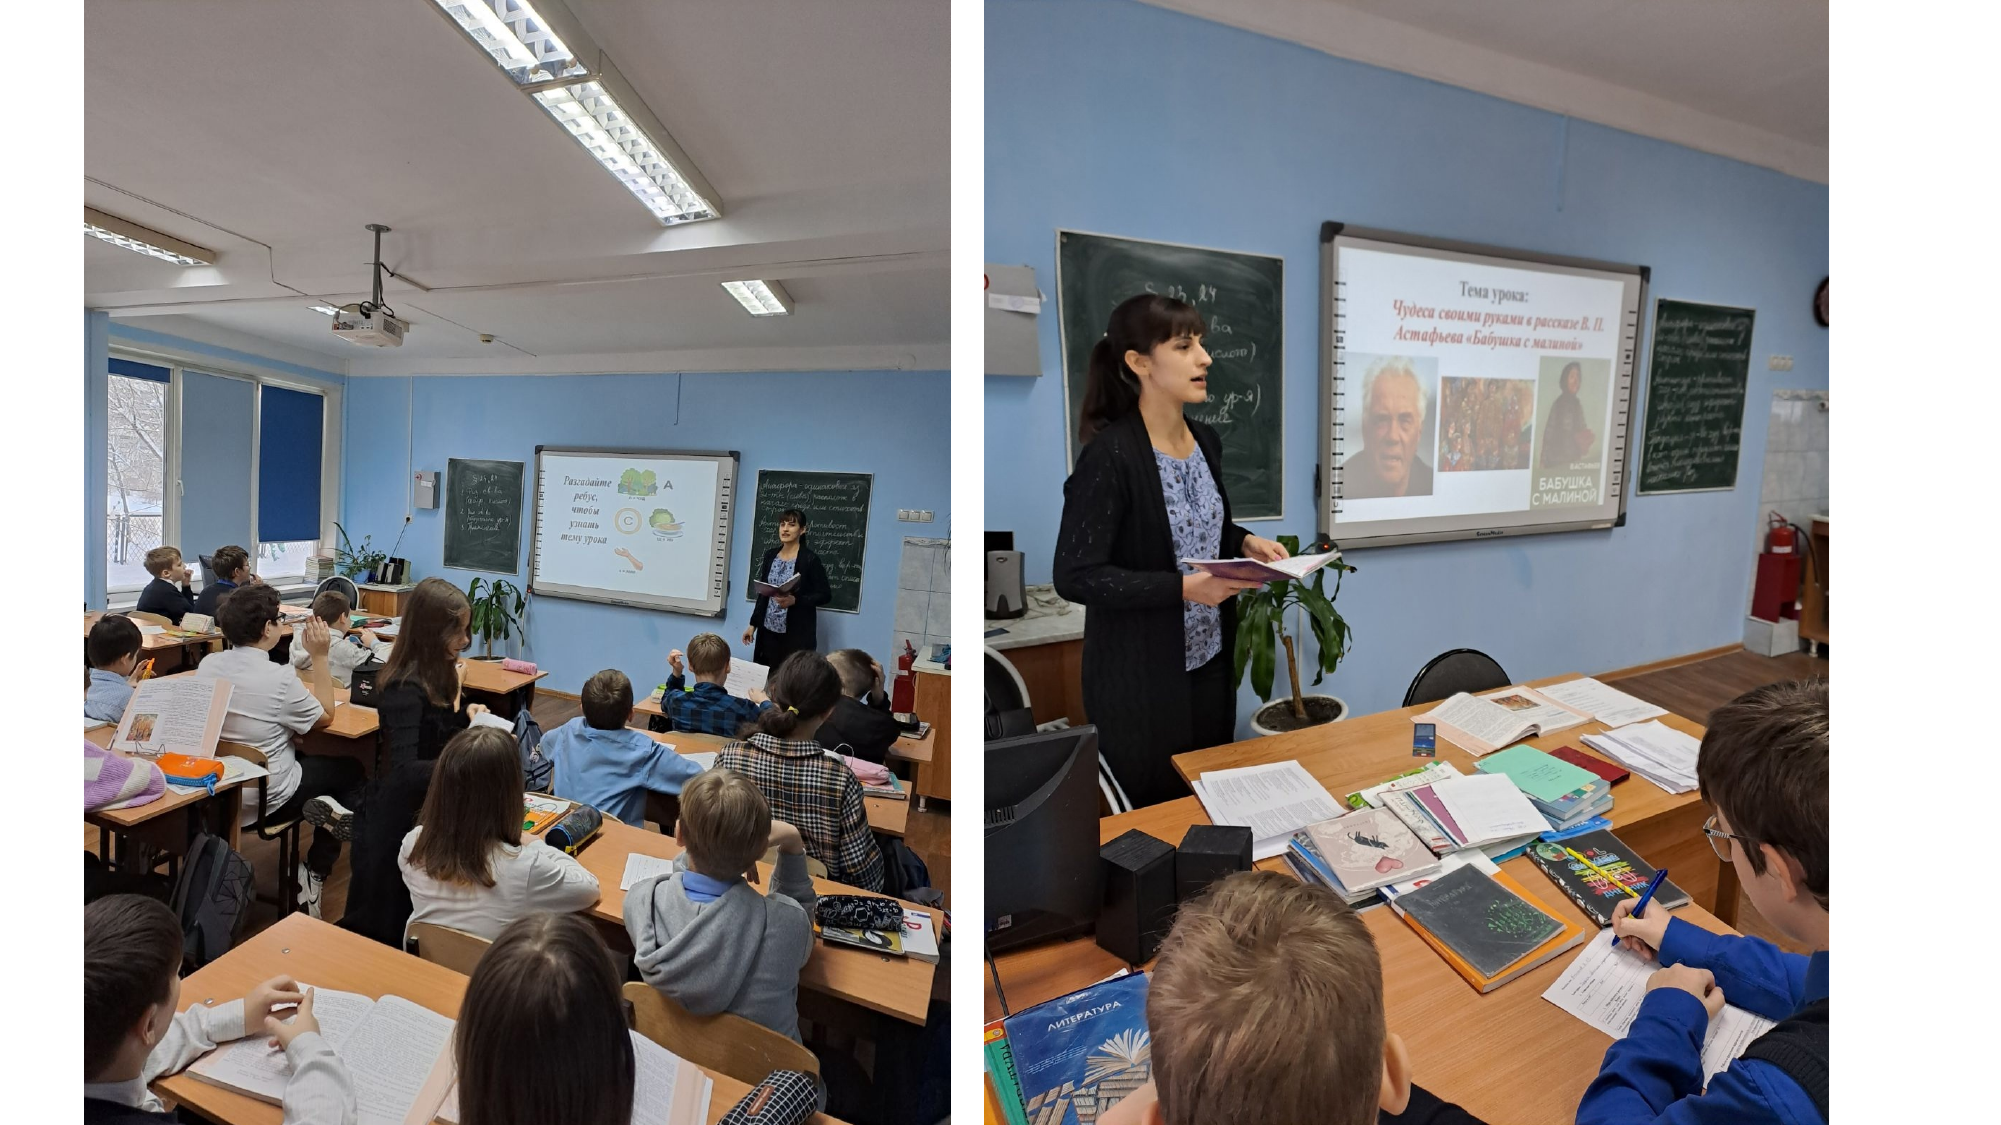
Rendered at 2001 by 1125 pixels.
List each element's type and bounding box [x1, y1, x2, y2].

list [84, 0, 951, 1125]
picture [984, 0, 1829, 1125]
